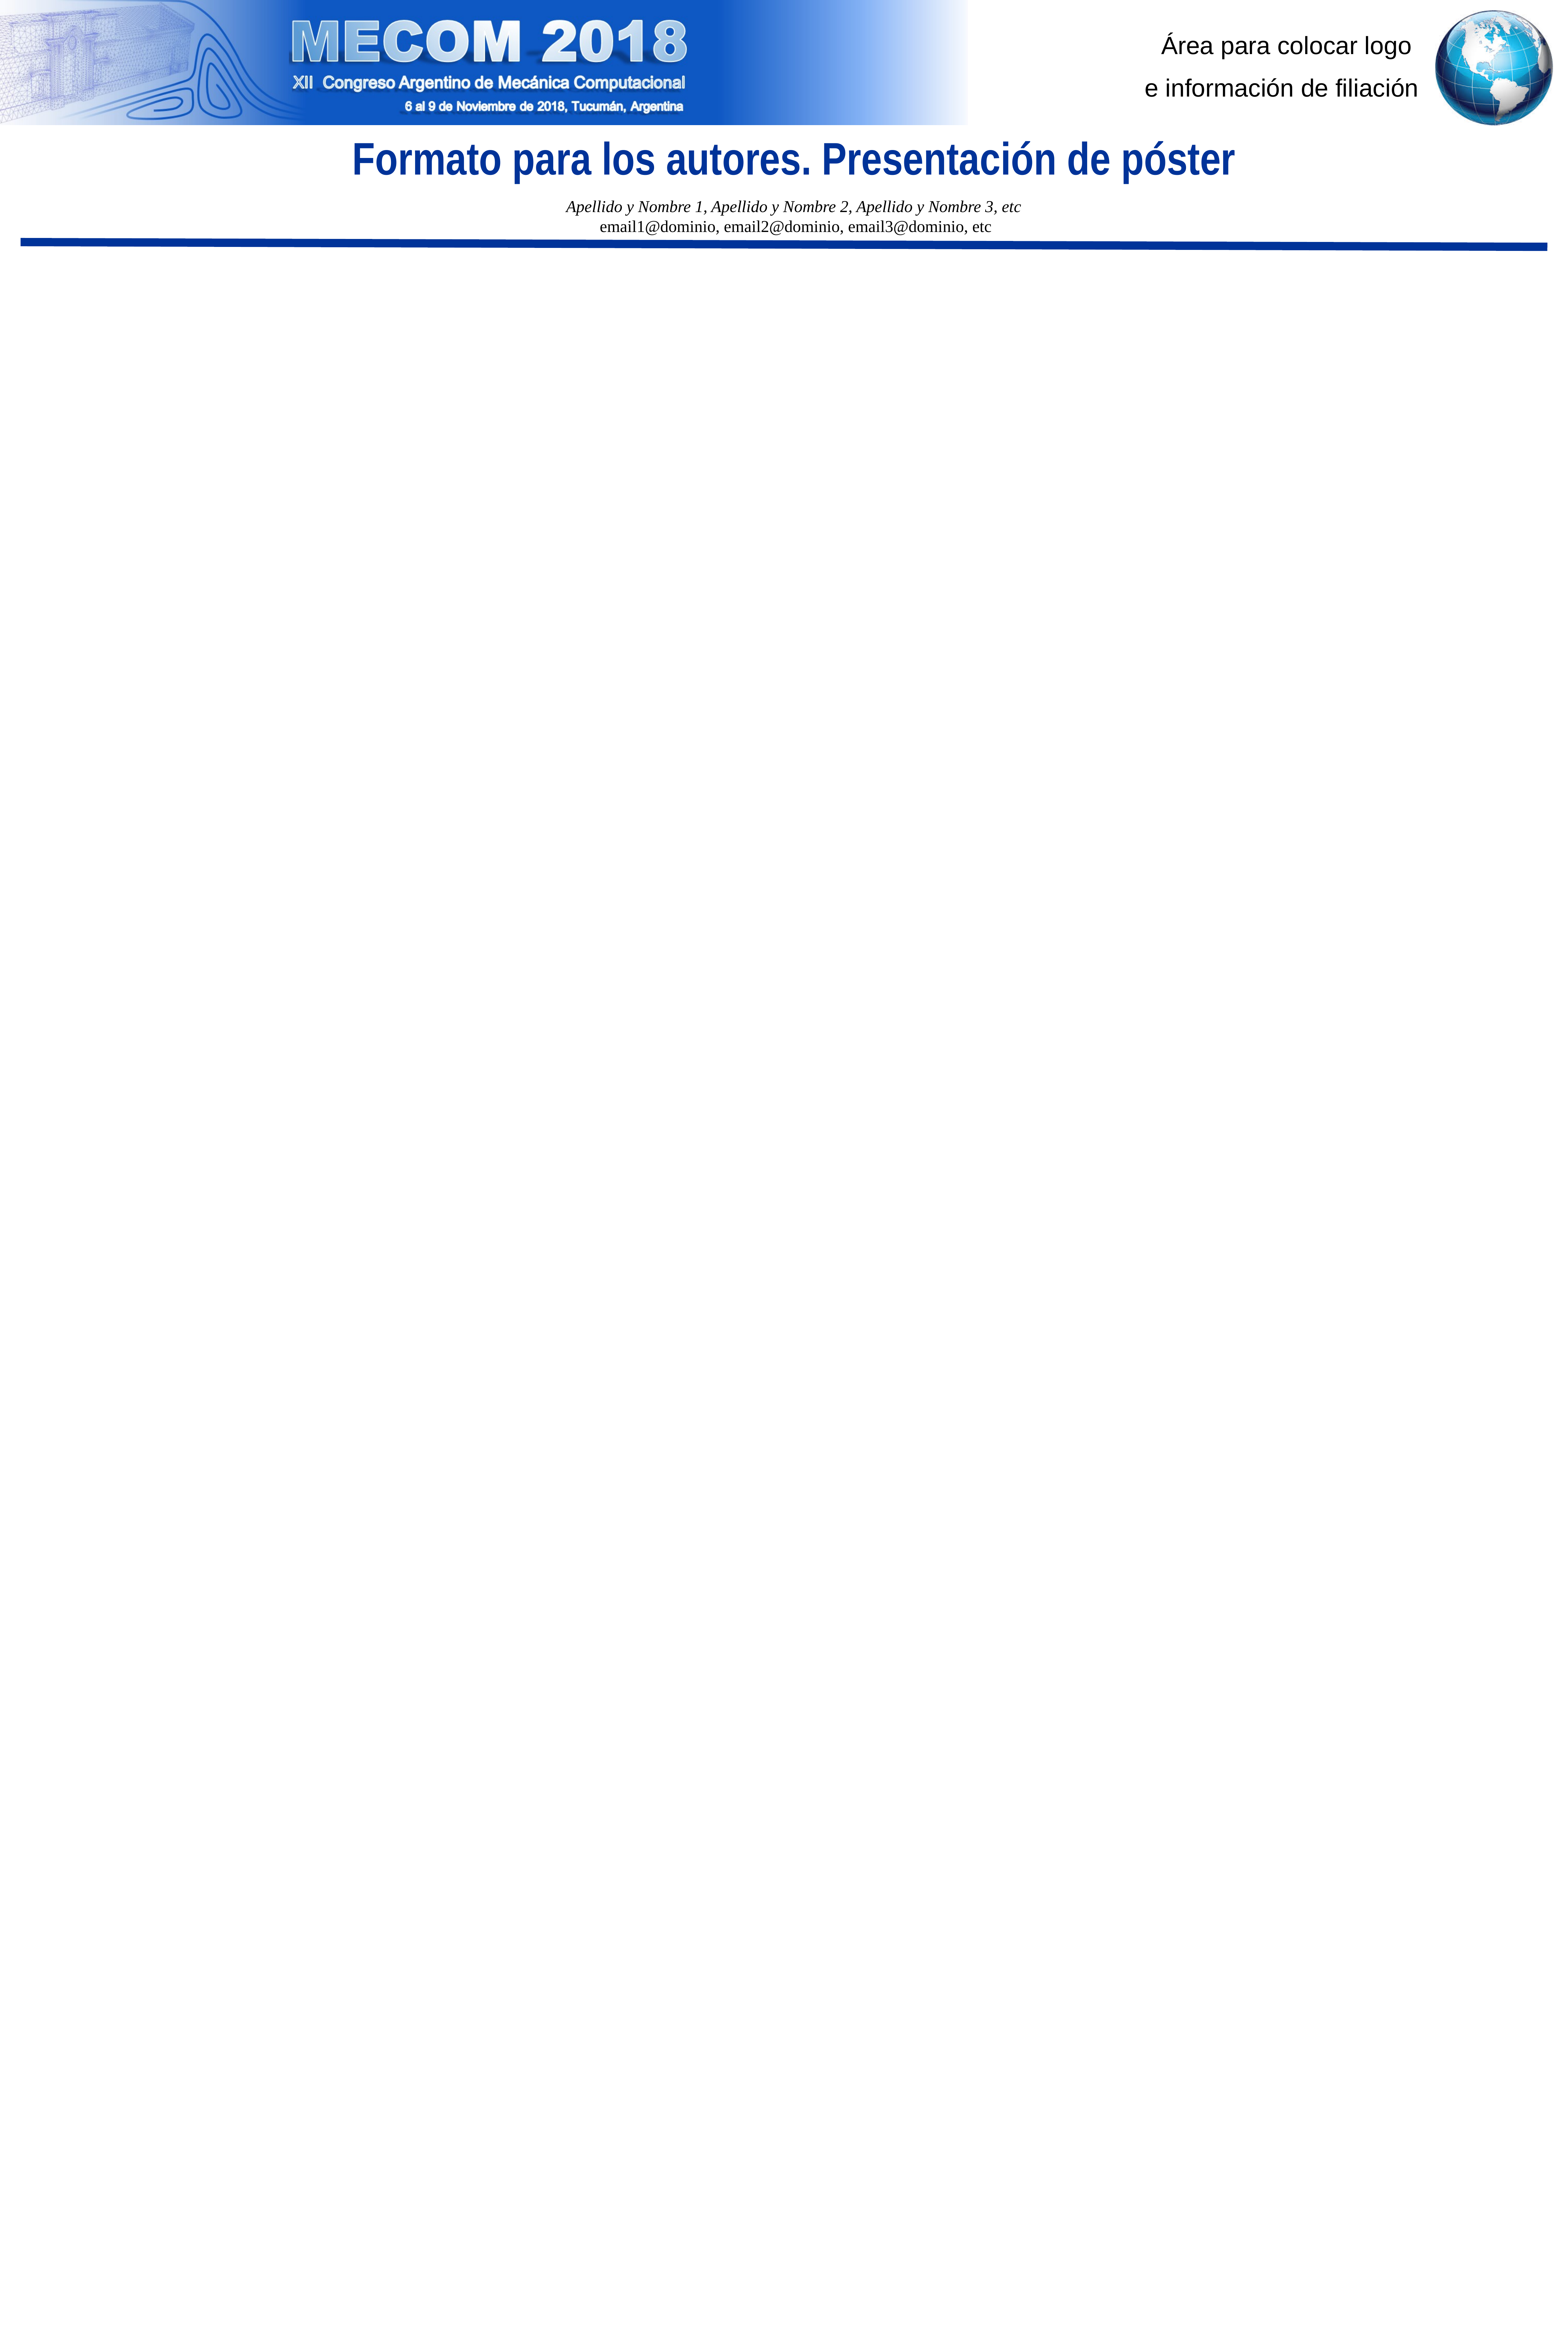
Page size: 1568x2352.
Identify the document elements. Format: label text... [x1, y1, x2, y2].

text_box Formato para los autores. Presentación de póster [79, 126, 1510, 186]
text_box Apellido y Nombre 1, Apellido y Nombre 2, Apellido y Nombre 3, etc email1@dominio, email2@dominio, email3@dominio, etc [130, 193, 1461, 238]
picture [0, 0, 968, 125]
text_box Área para colocar logo e información de filiación [1024, 27, 1424, 104]
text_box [21, 242, 1547, 247]
picture [1435, 10, 1553, 126]
